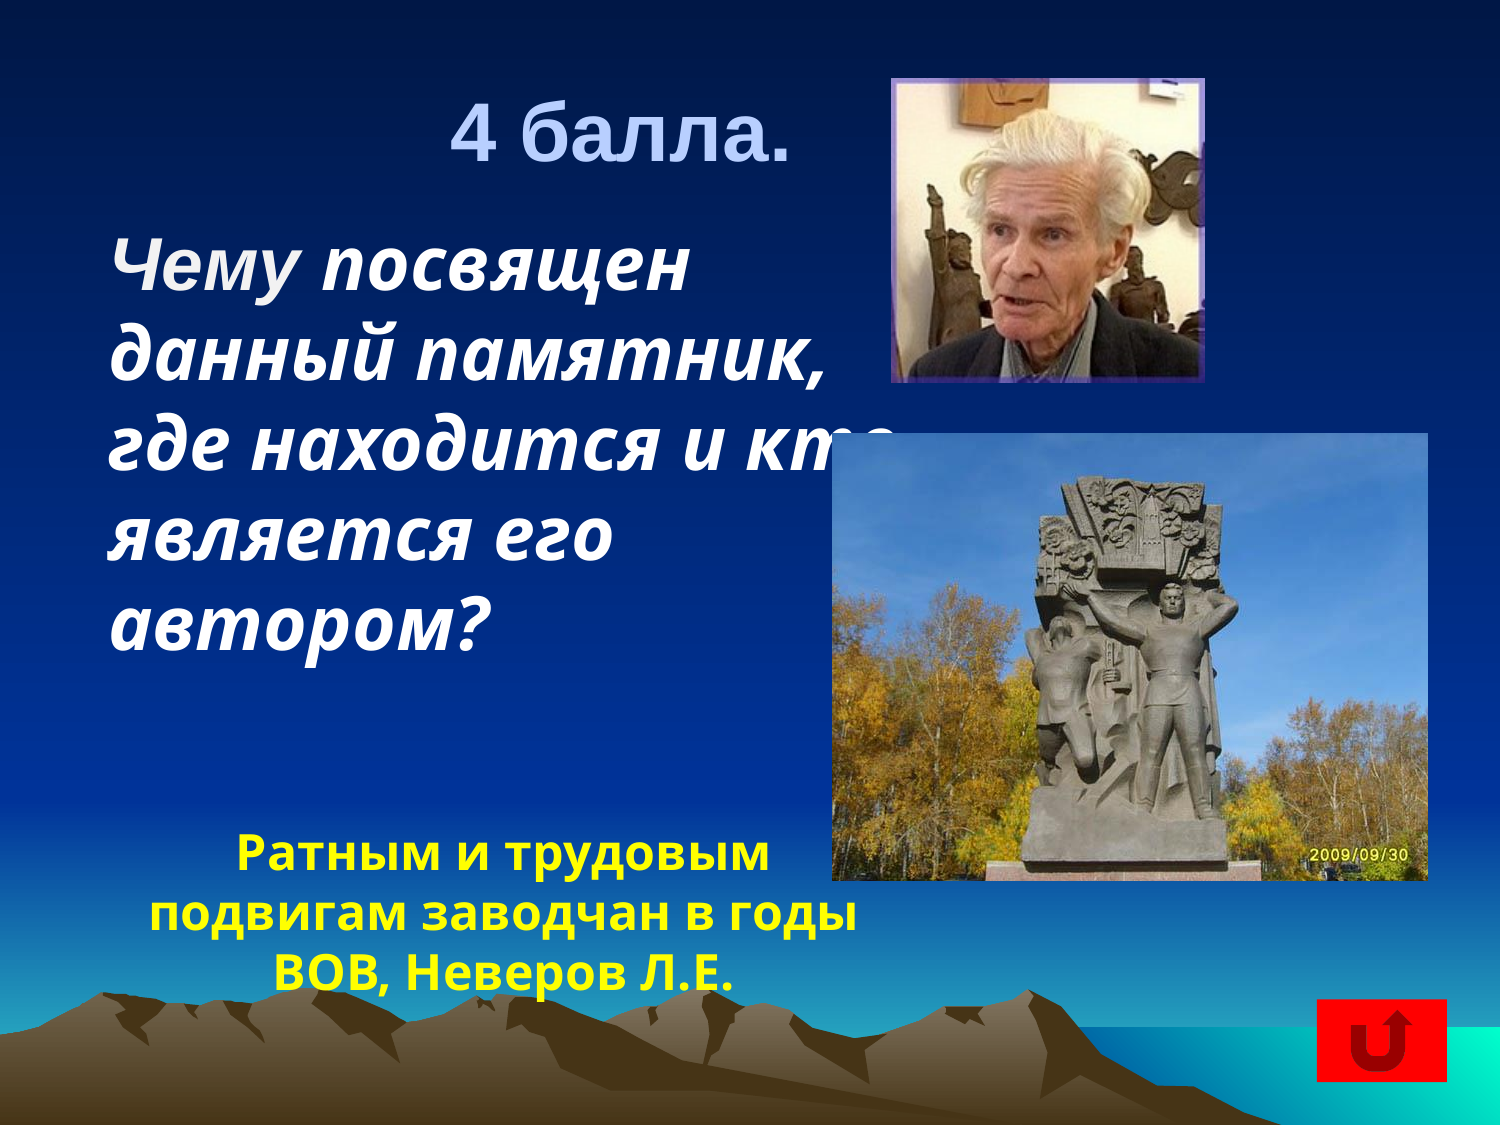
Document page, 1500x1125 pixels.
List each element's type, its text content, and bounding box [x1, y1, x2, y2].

picture [831, 433, 1428, 881]
text_box [1316, 999, 1447, 1083]
picture [891, 77, 1205, 384]
text_box Ратным и трудовым подвигам заводчан в годы ВОВ, Неверов Л.Е. [93, 632, 914, 1008]
text_box 4 балла. Чему посвящен данный памятник, где находится и кто является его автором? [93, 70, 987, 632]
